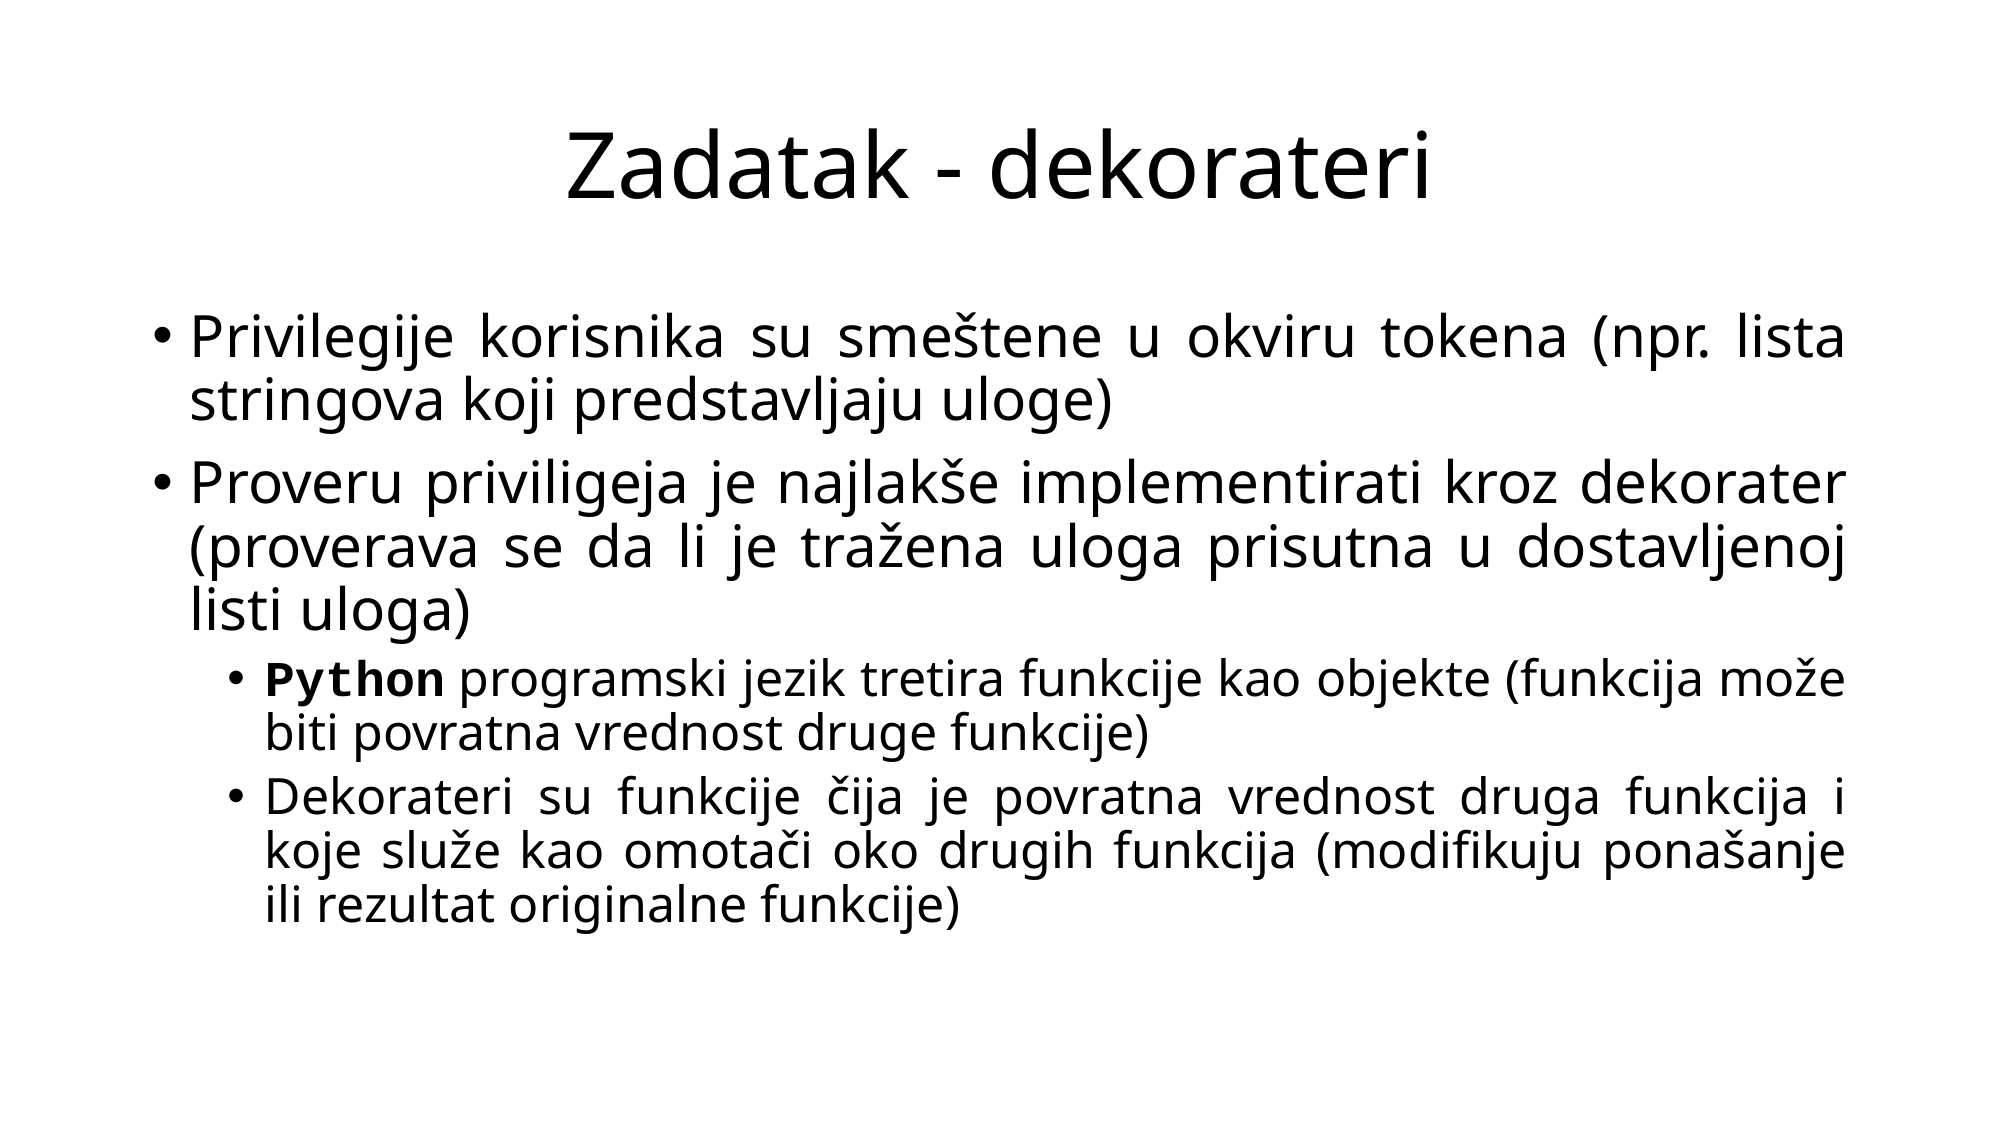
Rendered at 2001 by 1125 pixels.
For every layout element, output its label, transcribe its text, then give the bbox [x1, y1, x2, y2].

list Privilegije korisnika su smeštene u okviru tokena (npr. lista stringova koji predstavljaju uloge) Proveru priviligeja je najlakše implementirati kroz dekorater (proverava se da li je tražena uloga prisutna u dostavljenoj listi uloga) Python programski jezik tretira funkcije kao objekte (funkcija može biti povratna vrednost druge funkcije) Dekorateri su funkcije čija je povratna vrednost druga funkcija i koje služe kao omotači oko drugih funkcija (modifikuju ponašanje ili rezultat originalne funkcije) [137, 299, 1863, 1014]
title Zadatak - dekorateri [137, 59, 1863, 278]
